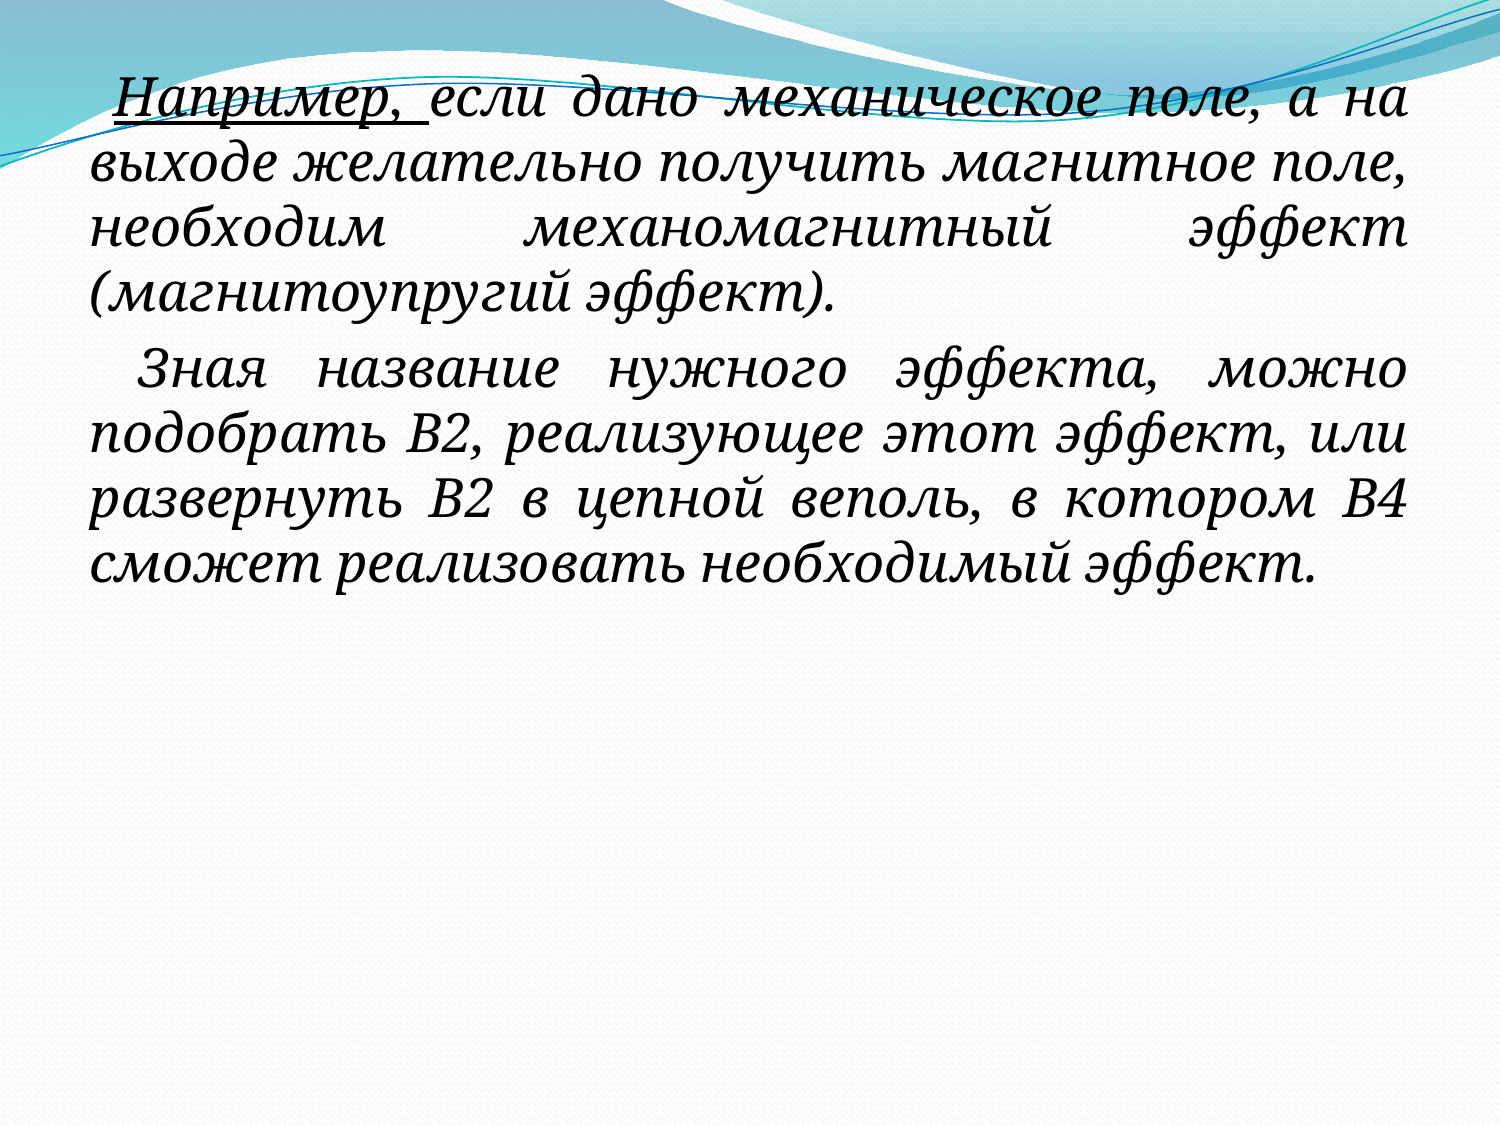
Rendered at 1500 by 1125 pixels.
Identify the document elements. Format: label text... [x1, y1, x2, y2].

list Например, если дано механическое поле, а на выходе желательно получить магнитное поле, необходим механомагнитный эффект (магнитоупругий эффект). Зная название нужного эффекта, можно подобрать В2, реализующее этот эффект, или развернуть В2 в цепной веполь, в котором В4 сможет реализовать необходимый эффект. [75, 54, 1425, 1005]
